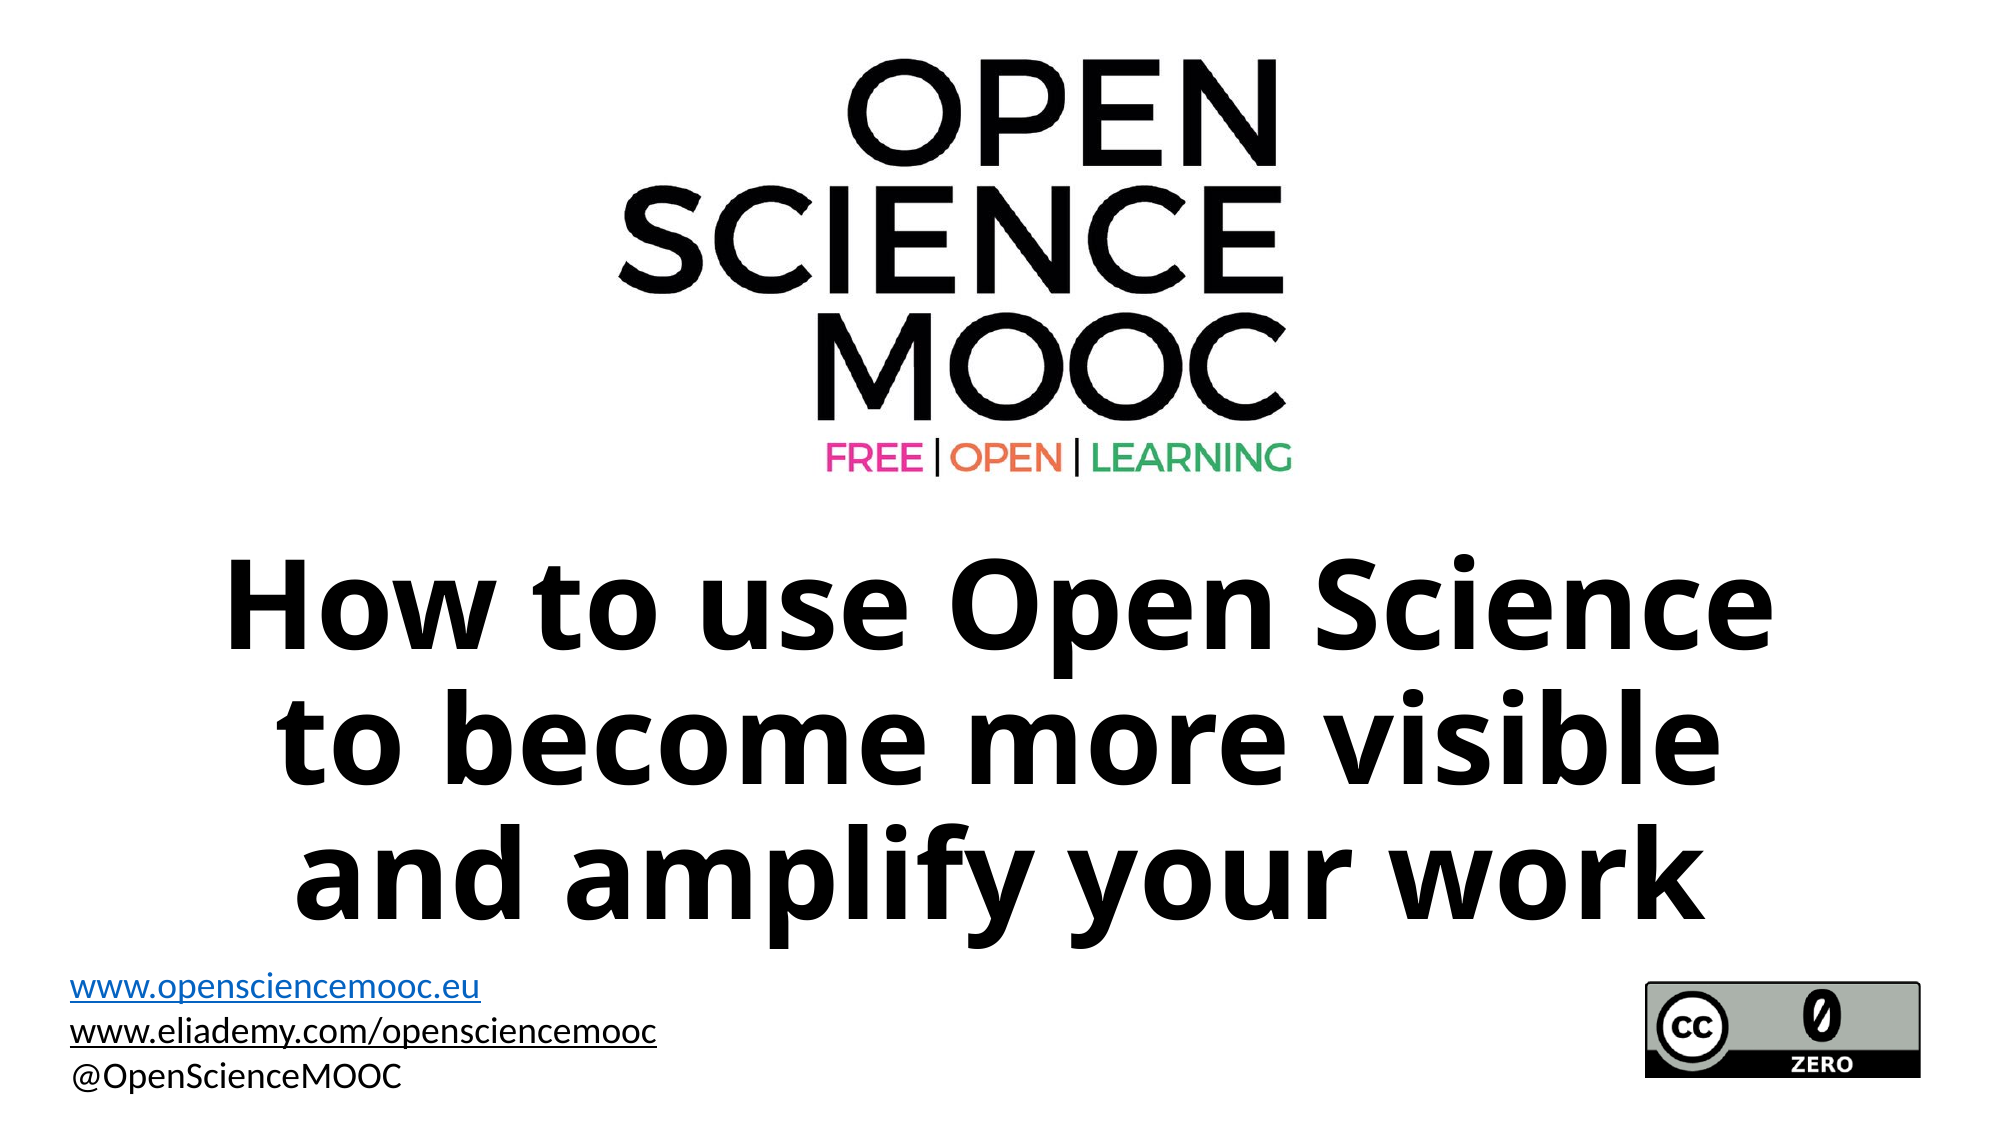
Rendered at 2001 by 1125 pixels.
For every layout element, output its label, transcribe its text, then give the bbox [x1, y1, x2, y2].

text_box www.opensciencemooc.eu www.eliademy.com/opensciencemooc @OpenScienceMOOC [54, 953, 681, 1104]
picture [1645, 981, 1921, 1078]
picture [616, 55, 1300, 482]
title How to use Open Science to become more visible and amplify your work [135, 467, 1865, 954]
